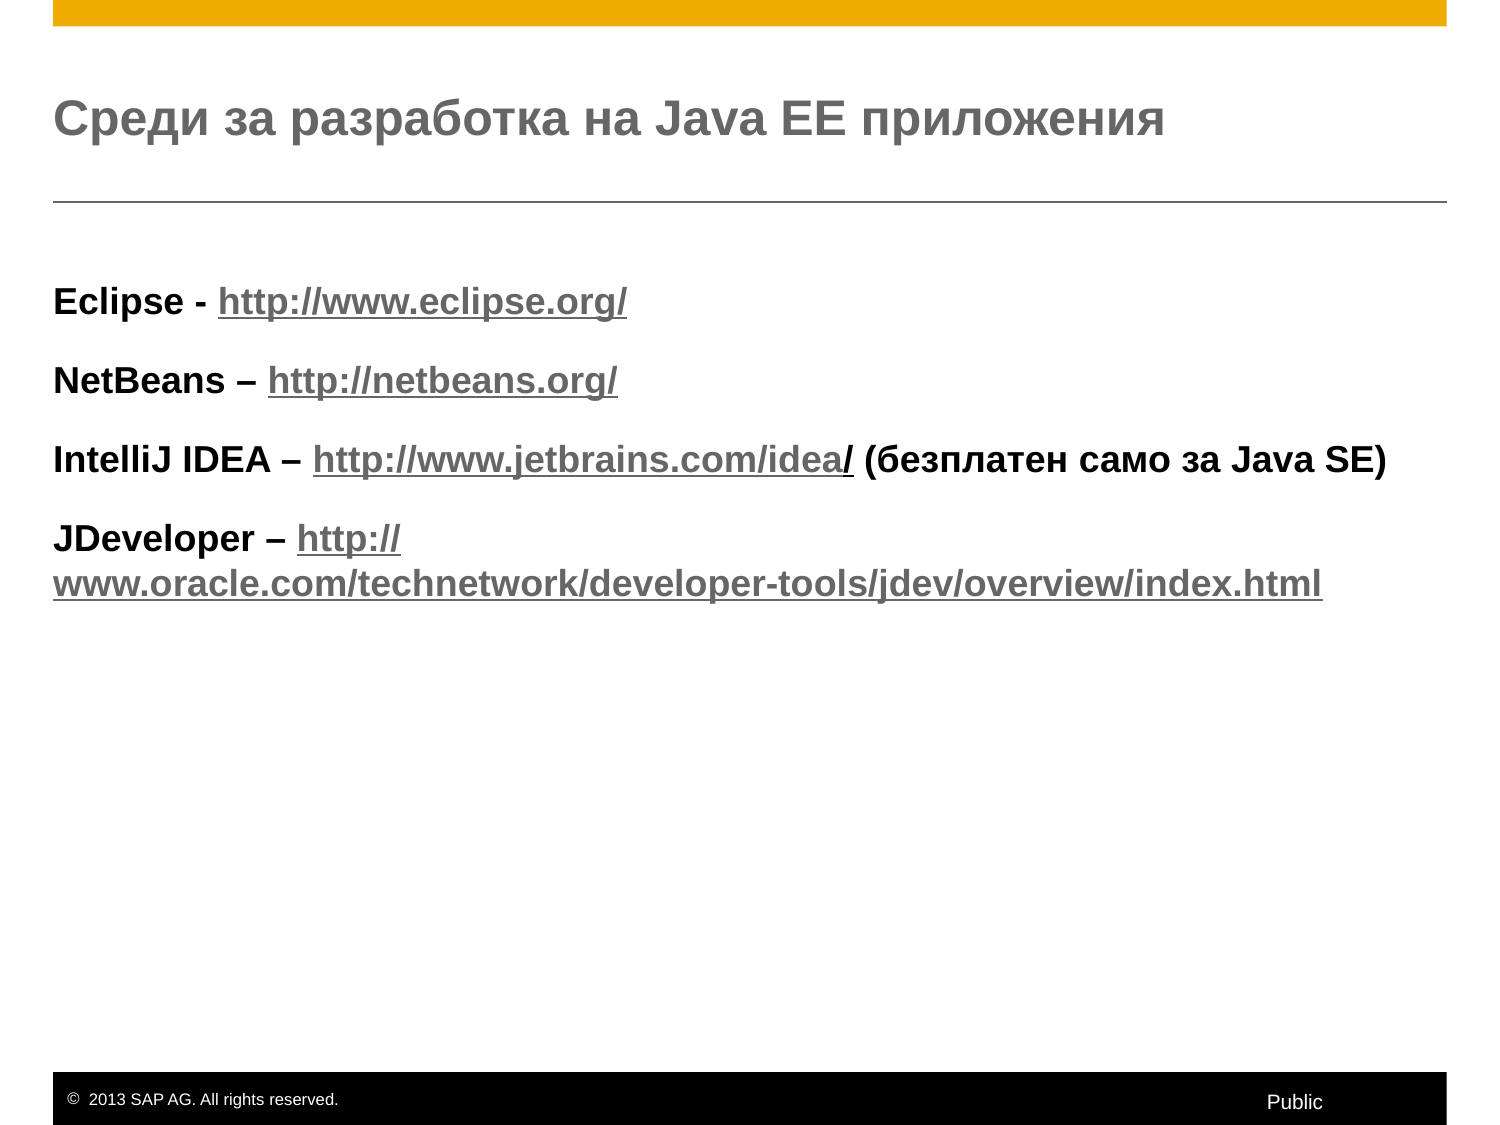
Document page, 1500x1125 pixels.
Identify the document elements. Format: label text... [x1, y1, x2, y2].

title Среди за разработка на Jаva EE приложения [53, 53, 1447, 178]
list Eclipse - http://www.eclipse.org/ NetBeans – http://netbeans.org/ IntelliJ IDEA – http://www.jetbrains.com/idea/ (безплатен само за Java SE) JDeveloper – http://www.oracle.com/technetwork/developer-tools/jdev/overview/index.html [53, 277, 1447, 998]
